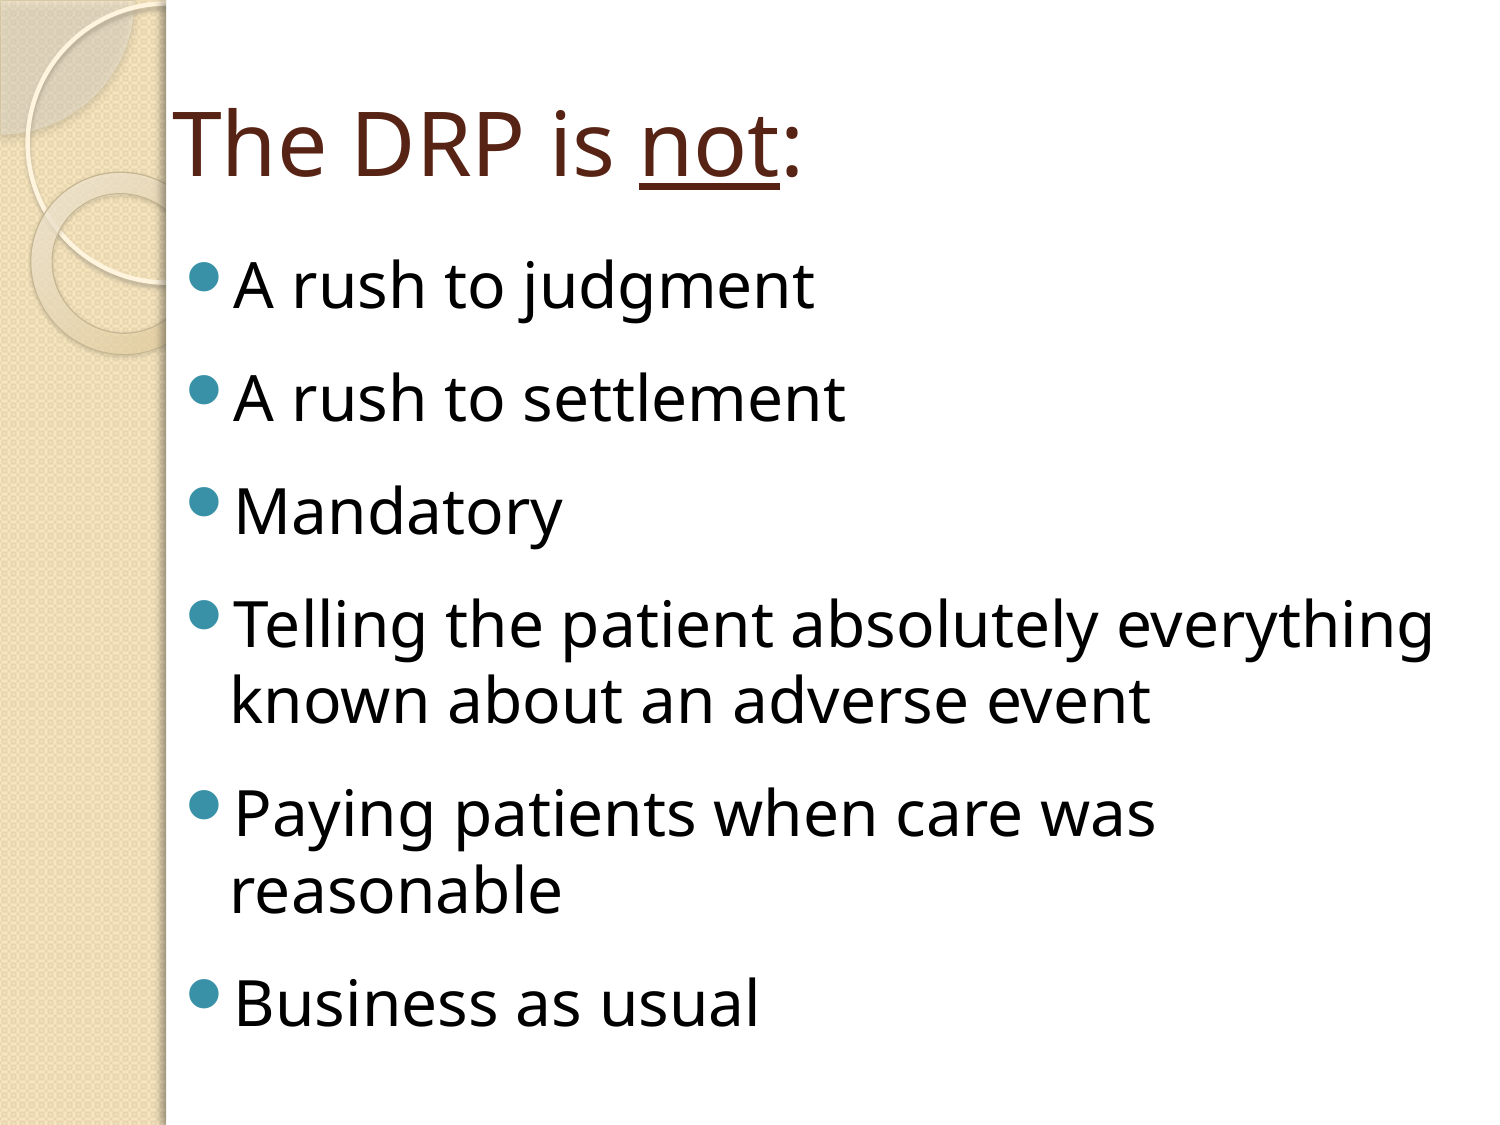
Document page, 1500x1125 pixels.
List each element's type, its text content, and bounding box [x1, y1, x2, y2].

title The DRP is not: [157, 43, 1425, 237]
list A rush to judgment A rush to settlement Mandatory Telling the patient absolutely everything known about an adverse event Paying patients when care was reasonable Business as usual [157, 237, 1463, 1059]
